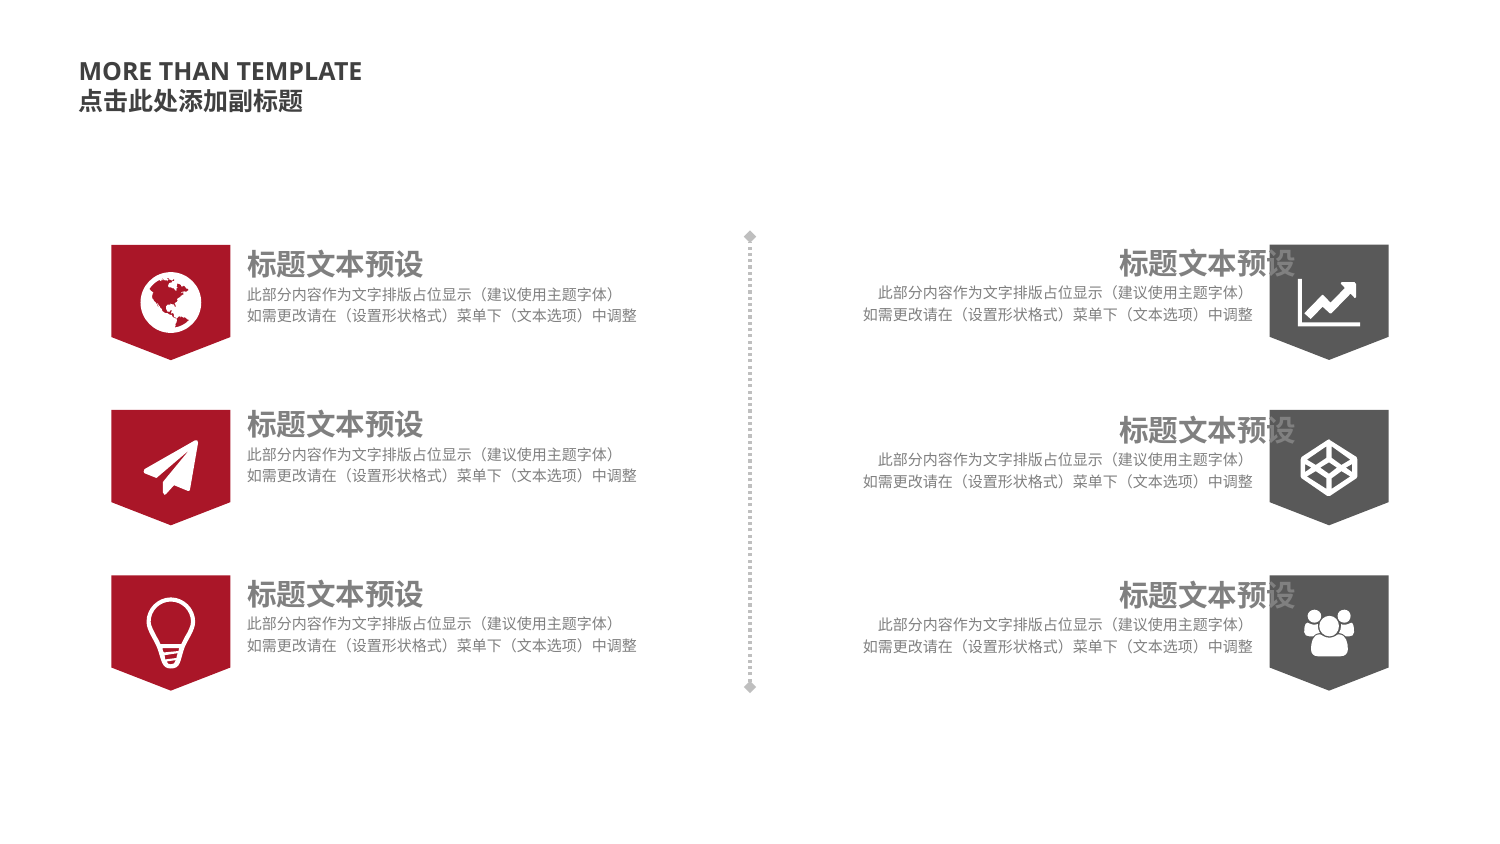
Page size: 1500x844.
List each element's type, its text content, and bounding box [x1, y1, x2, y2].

text_box [1269, 573, 1391, 693]
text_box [229, 572, 661, 671]
text_box [143, 440, 199, 495]
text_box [839, 574, 1270, 673]
text_box [1300, 439, 1358, 496]
text_box [1269, 407, 1391, 528]
text_box [146, 597, 196, 669]
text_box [839, 409, 1270, 507]
text_box [109, 573, 227, 693]
text_box [109, 407, 227, 528]
text_box [1297, 278, 1361, 327]
text_box [140, 272, 202, 333]
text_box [229, 243, 661, 342]
text_box [1304, 609, 1355, 657]
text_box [839, 242, 1270, 340]
text_box [109, 242, 231, 363]
text_box [1272, 242, 1391, 362]
text_box MORE THAN TEMPLATE 点击此处添加副标题 [58, 45, 792, 126]
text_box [229, 403, 661, 502]
